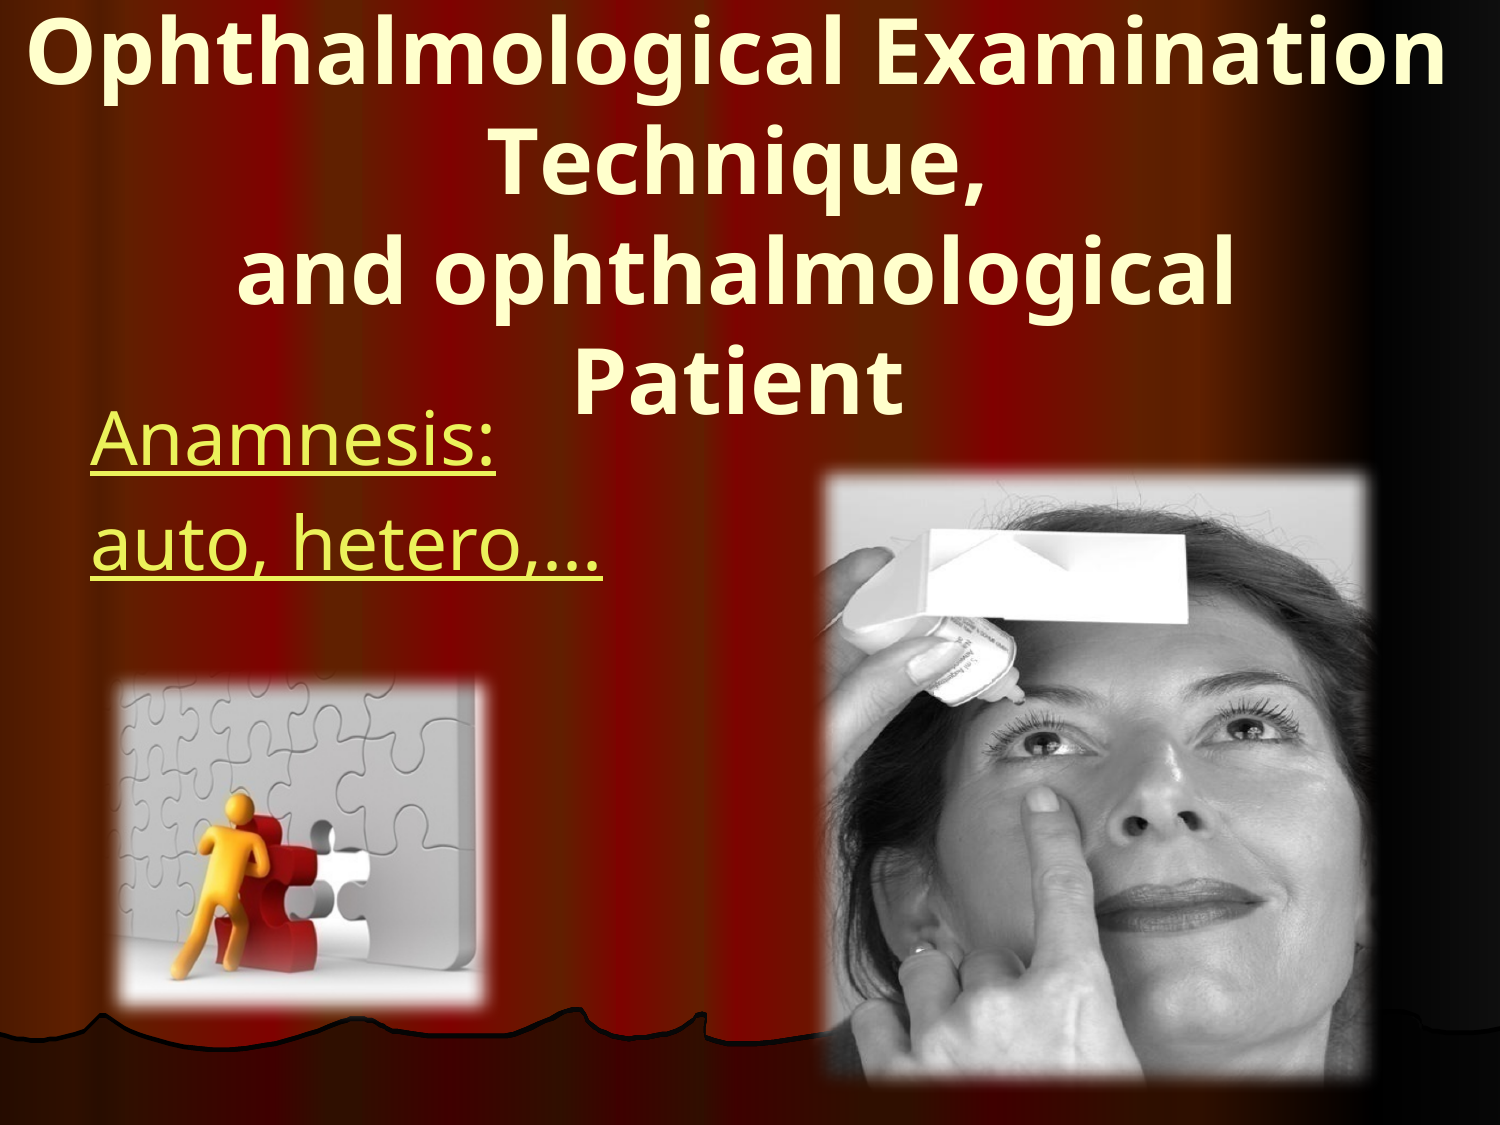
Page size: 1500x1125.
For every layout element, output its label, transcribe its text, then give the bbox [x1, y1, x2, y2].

title Ophthalmological Examination Technique, and ophthalmological Patient [0, 119, 1488, 307]
list Anamnesis: auto, hetero,... [74, 172, 738, 1006]
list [807, 455, 1384, 1095]
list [100, 666, 503, 1024]
